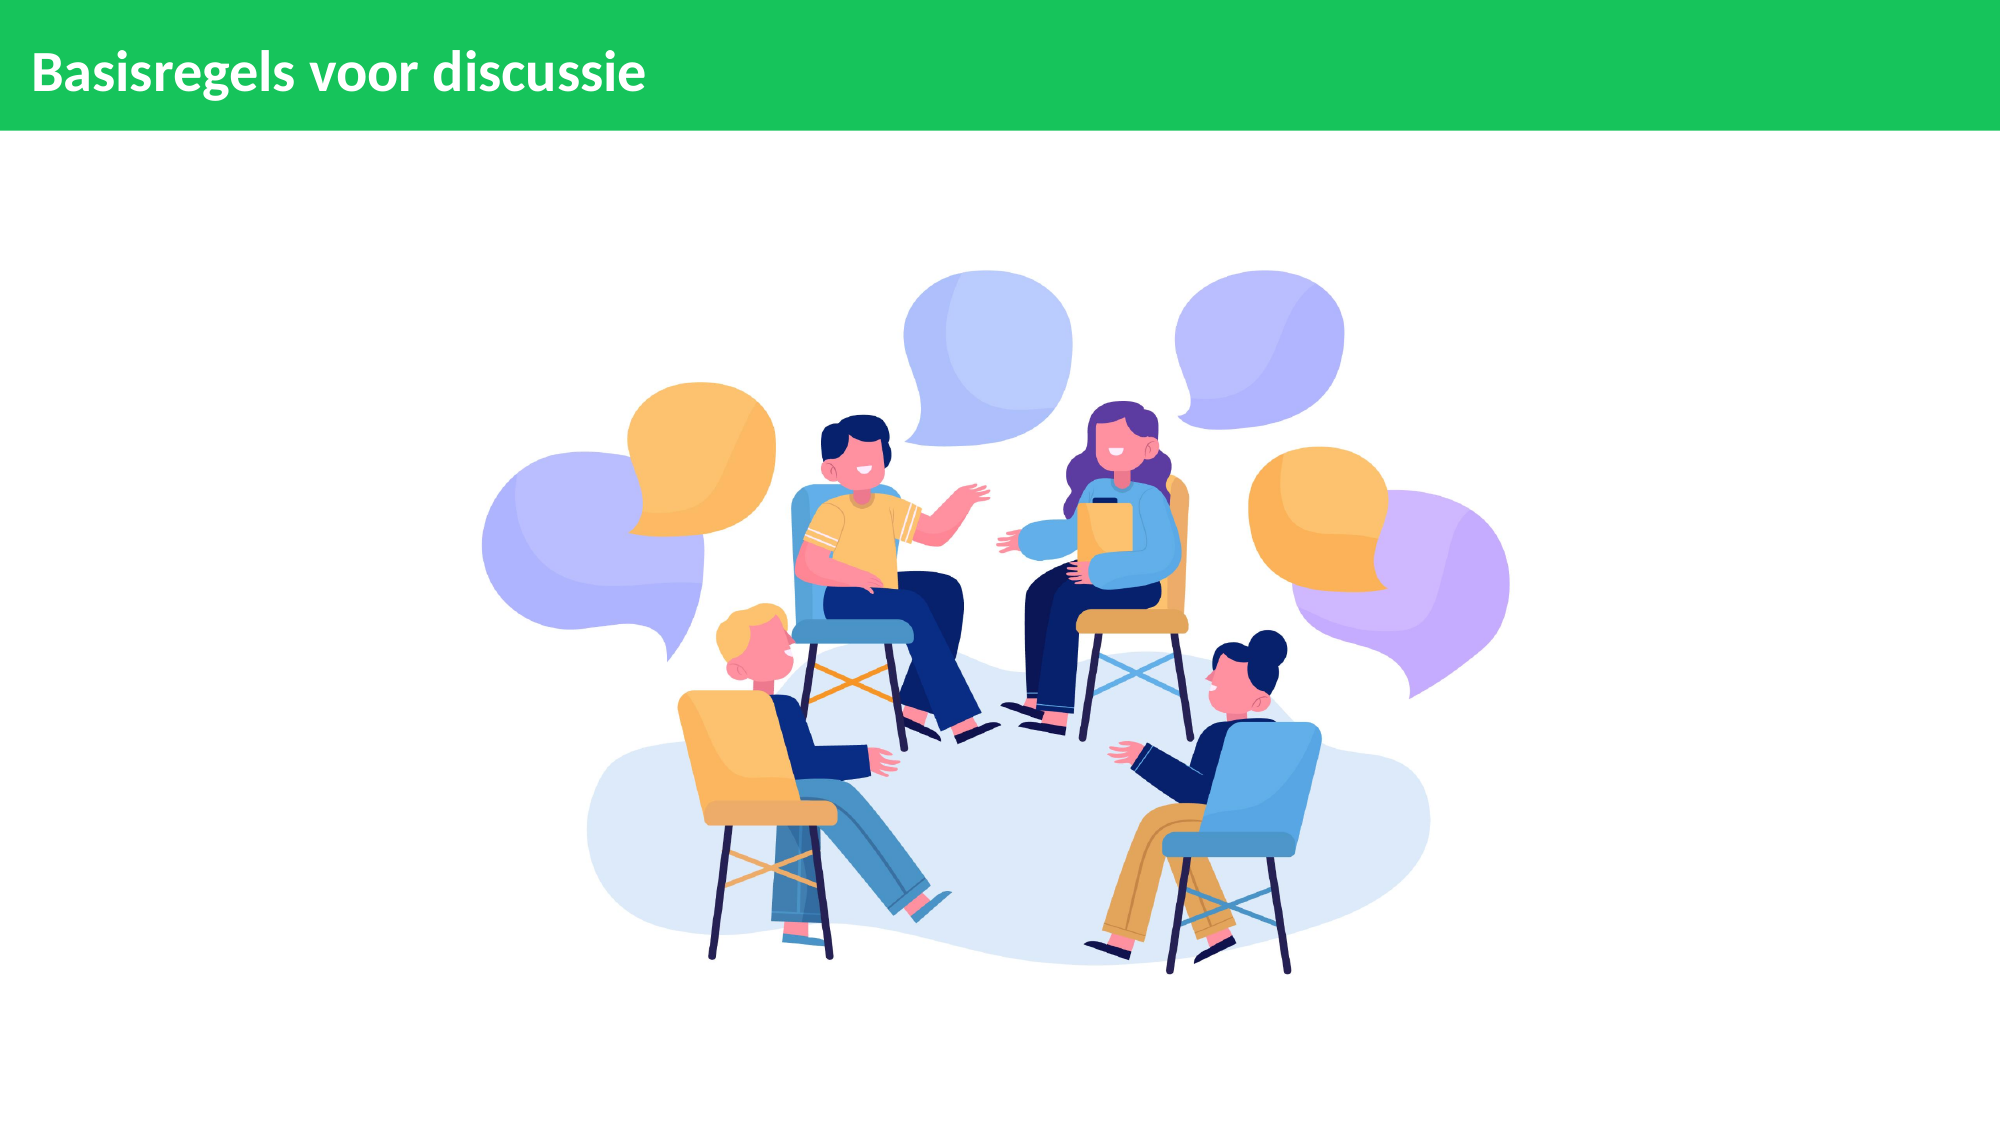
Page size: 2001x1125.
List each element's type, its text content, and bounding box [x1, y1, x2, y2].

title Basisregels voor discussie [16, 13, 1976, 131]
picture [411, 232, 1581, 1012]
